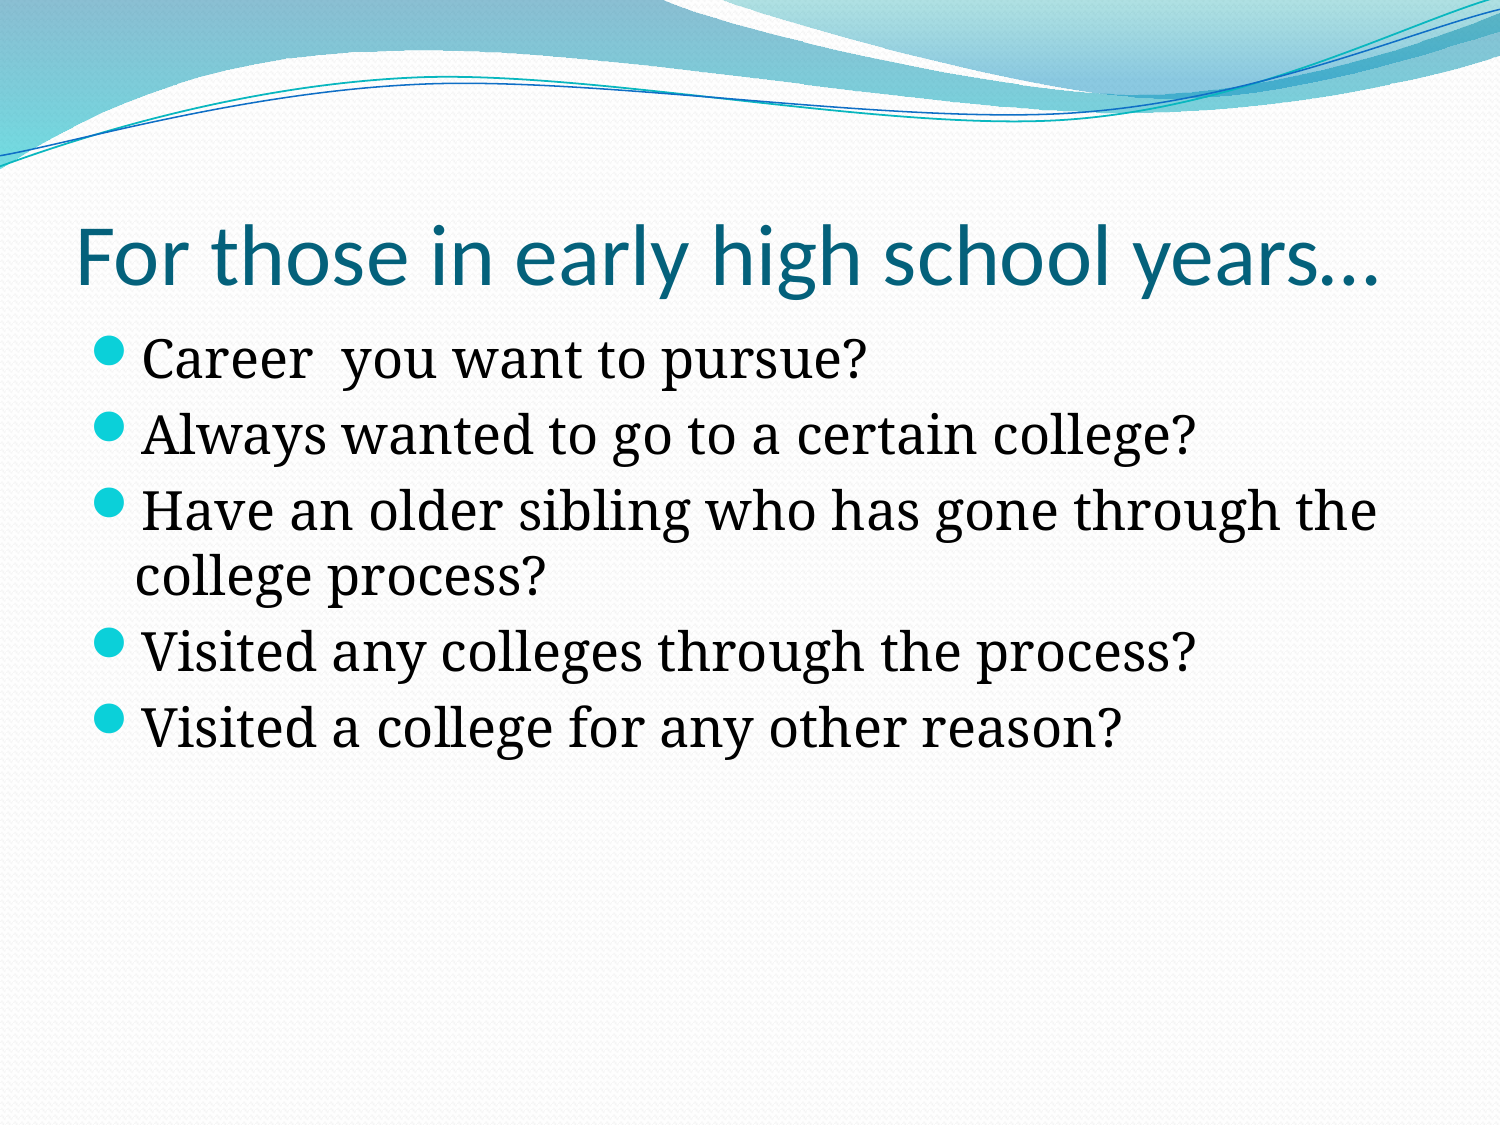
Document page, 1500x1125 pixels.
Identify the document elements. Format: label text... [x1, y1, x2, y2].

list Career you want to pursue? Always wanted to go to a certain college? Have an older sibling who has gone through the college process? Visited any colleges through the process? Visited a college for any other reason? [75, 317, 1425, 1038]
title For those in early high school years… [75, 115, 1425, 303]
